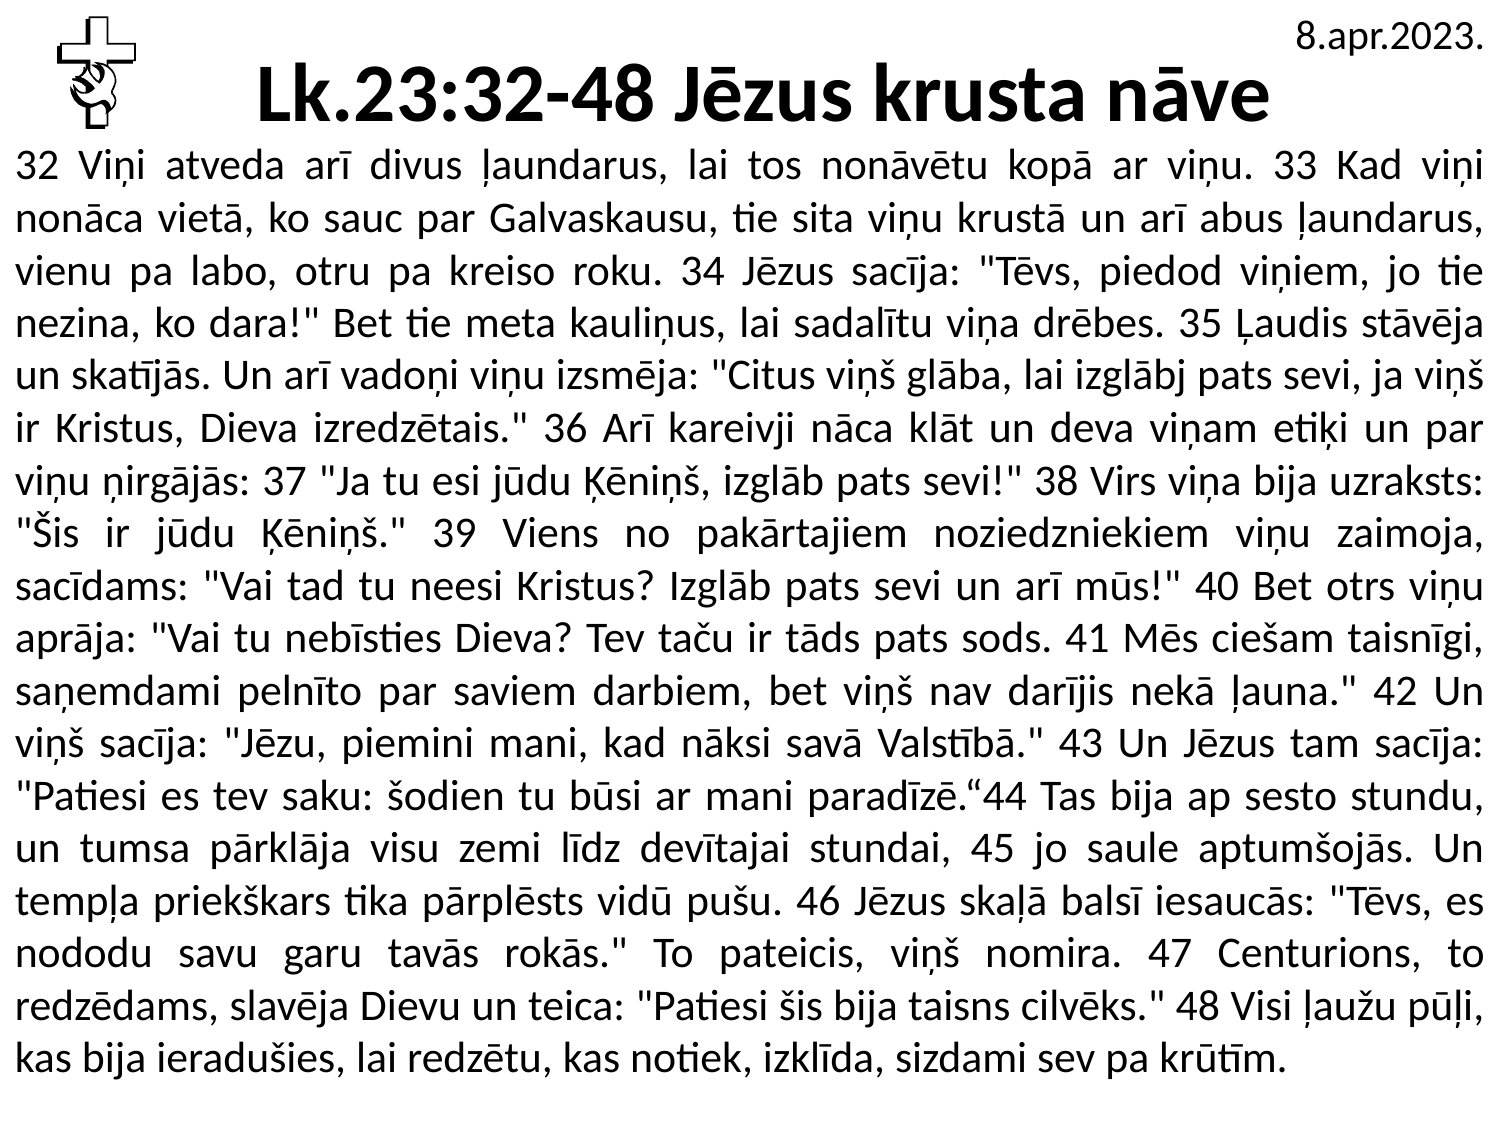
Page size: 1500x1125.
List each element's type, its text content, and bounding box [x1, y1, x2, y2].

text_box 8.apr.2023. [1218, 0, 1500, 65]
text_box 32 Viņi atveda arī divus ļaundarus, lai tos nonāvētu kopā ar viņu. 33 Kad viņi nonāca vietā, ko sauc par Galvaskausu, tie sita viņu krustā un arī abus ļaundarus, vienu pa labo, otru pa kreiso roku. 34 Jēzus sacīja: "Tēvs, piedod viņiem, jo tie nezina, ko dara!" Bet tie meta kauliņus, lai sadalītu viņa drēbes. 35 Ļaudis stāvēja un skatījās. Un arī vadoņi viņu izsmēja: "Citus viņš glāba, lai izglābj pats sevi, ja viņš ir Kristus, Dieva izredzētais." 36 Arī kareivji nāca klāt un deva viņam etiķi un par viņu ņirgājās: 37 "Ja tu esi jūdu Ķēniņš, izglāb pats sevi!" 38 Virs viņa bija uzraksts: "Šis ir jūdu Ķēniņš." 39 Viens no pakārtajiem noziedzniekiem viņu zaimoja, sacīdams: "Vai tad tu neesi Kristus? Izglāb pats sevi un arī mūs!" 40 Bet otrs viņu aprāja: "Vai tu nebīsties Dieva? Tev taču ir tāds pats sods. 41 Mēs ciešam taisnīgi, saņemdami pelnīto par saviem darbiem, bet viņš nav darījis nekā ļauna." 42 Un viņš sacīja: "Jēzu, piemini mani, kad nāksi savā Valstībā." 43 Un Jēzus tam sacīja: "Patiesi es tev saku: šodien tu būsi ar mani paradīzē.“44 Tas bija ap sesto stundu, un tumsa pārklāja visu zemi līdz devītajai stundai, 45 jo saule aptumšojās. Un tempļa priekškars tika pārplēsts vidū pušu. 46 Jēzus skaļā balsī iesaucās: "Tēvs, es nododu savu garu tavās rokās." To pateicis, viņš nomira. 47 Centurions, to redzēdams, slavēja Dievu un teica: "Patiesi šis bija taisns cilvēks." 48 Visi ļaužu pūļi, kas bija ieradušies, lai redzētu, kas notiek, izklīda, sizdami sev pa krūtīm. [0, 128, 1500, 1089]
title Lk.23:32-48 Jēzus krusta nāve [93, 0, 1435, 128]
picture [56, 16, 137, 130]
